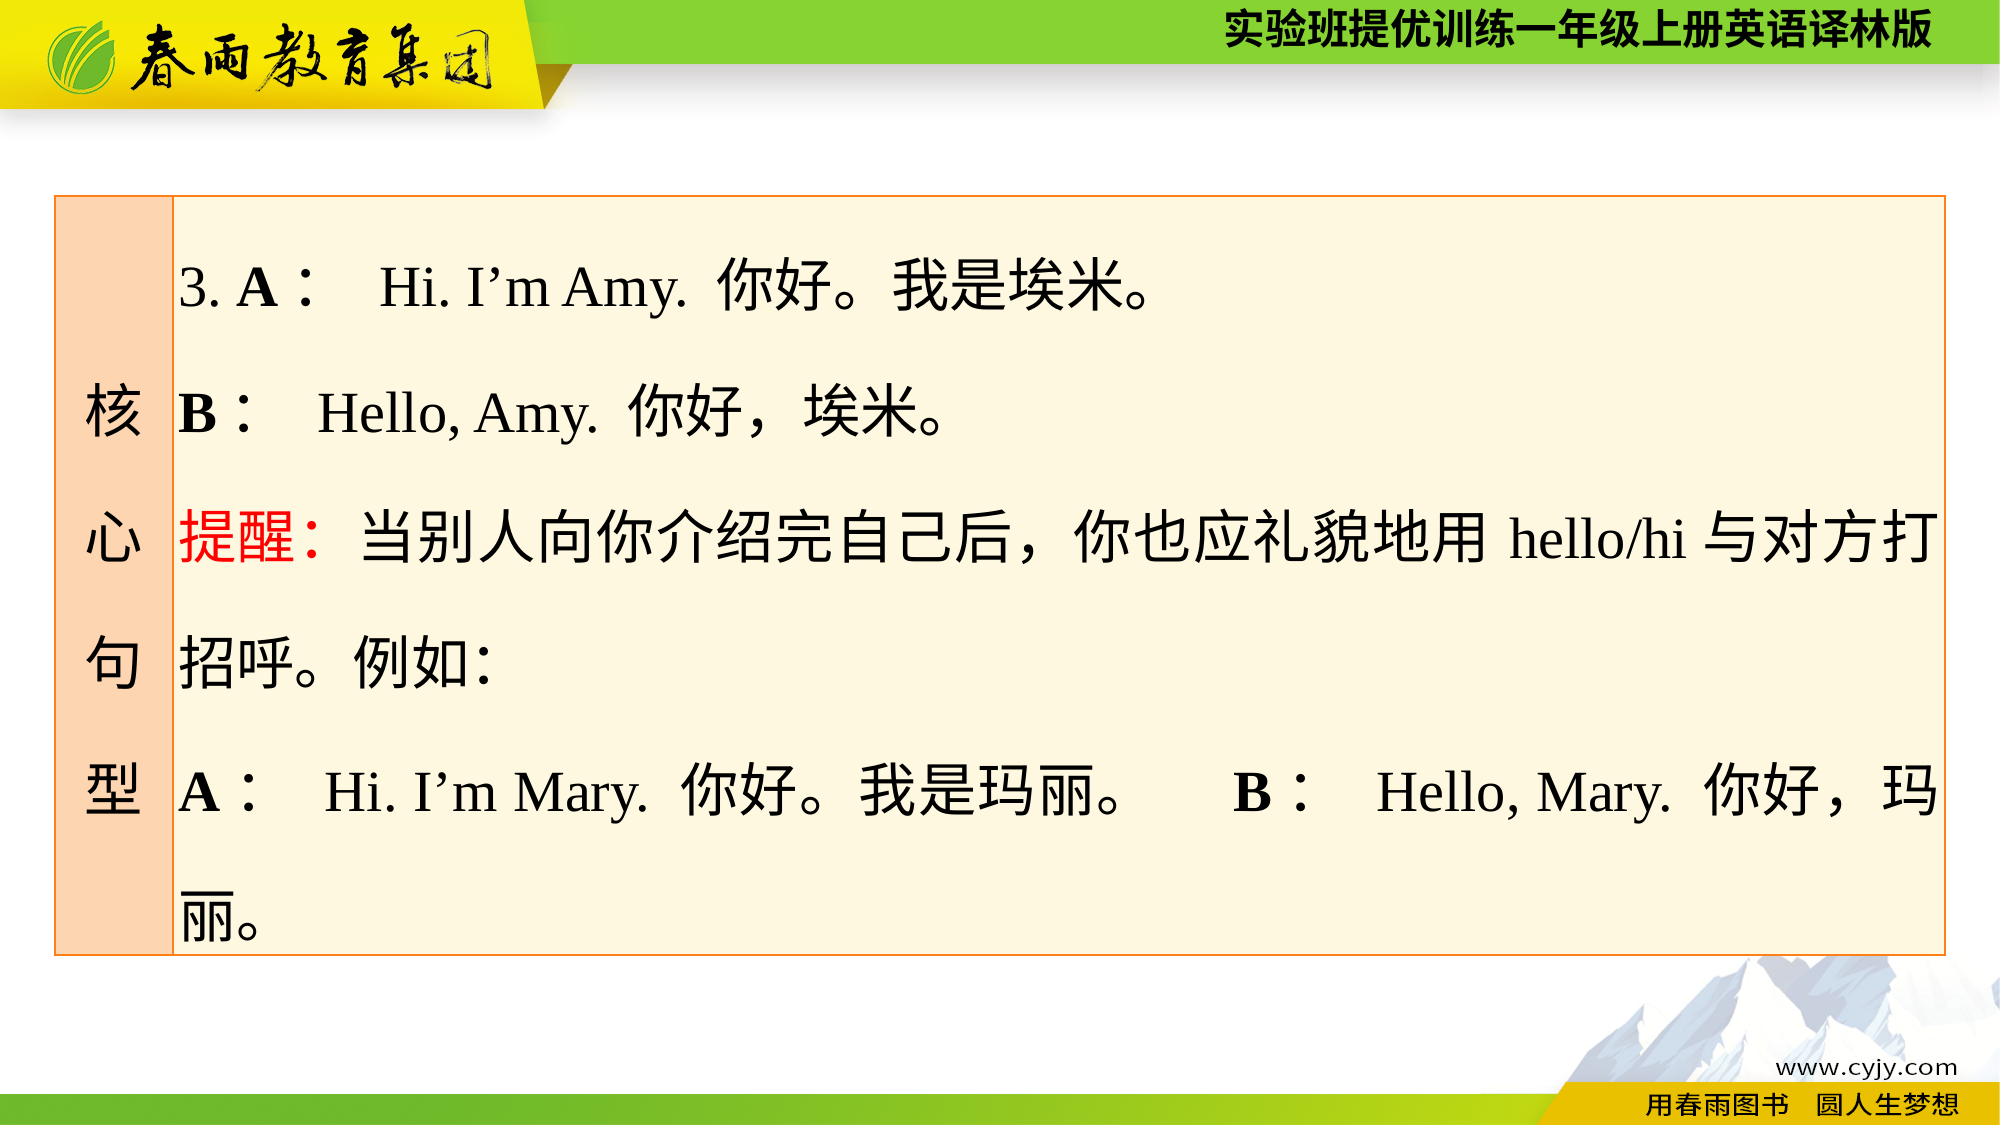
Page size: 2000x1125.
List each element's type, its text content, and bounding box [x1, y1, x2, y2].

table_header 3. A： Hi. I’m Amy. 你好。我是埃米。 B： Hello, Amy. 你好，埃米。 提醒：当别人向你介绍完自己后，你也应礼貌地用hello/hi与对方打招呼。例如： A： Hi. I’m Mary. 你好。我是玛丽。 B： Hello, Mary. 你好，玛丽。 [174, 197, 1944, 954]
picture [0, 0, 2000, 1125]
table_header 核 心 句 型 [56, 197, 172, 954]
